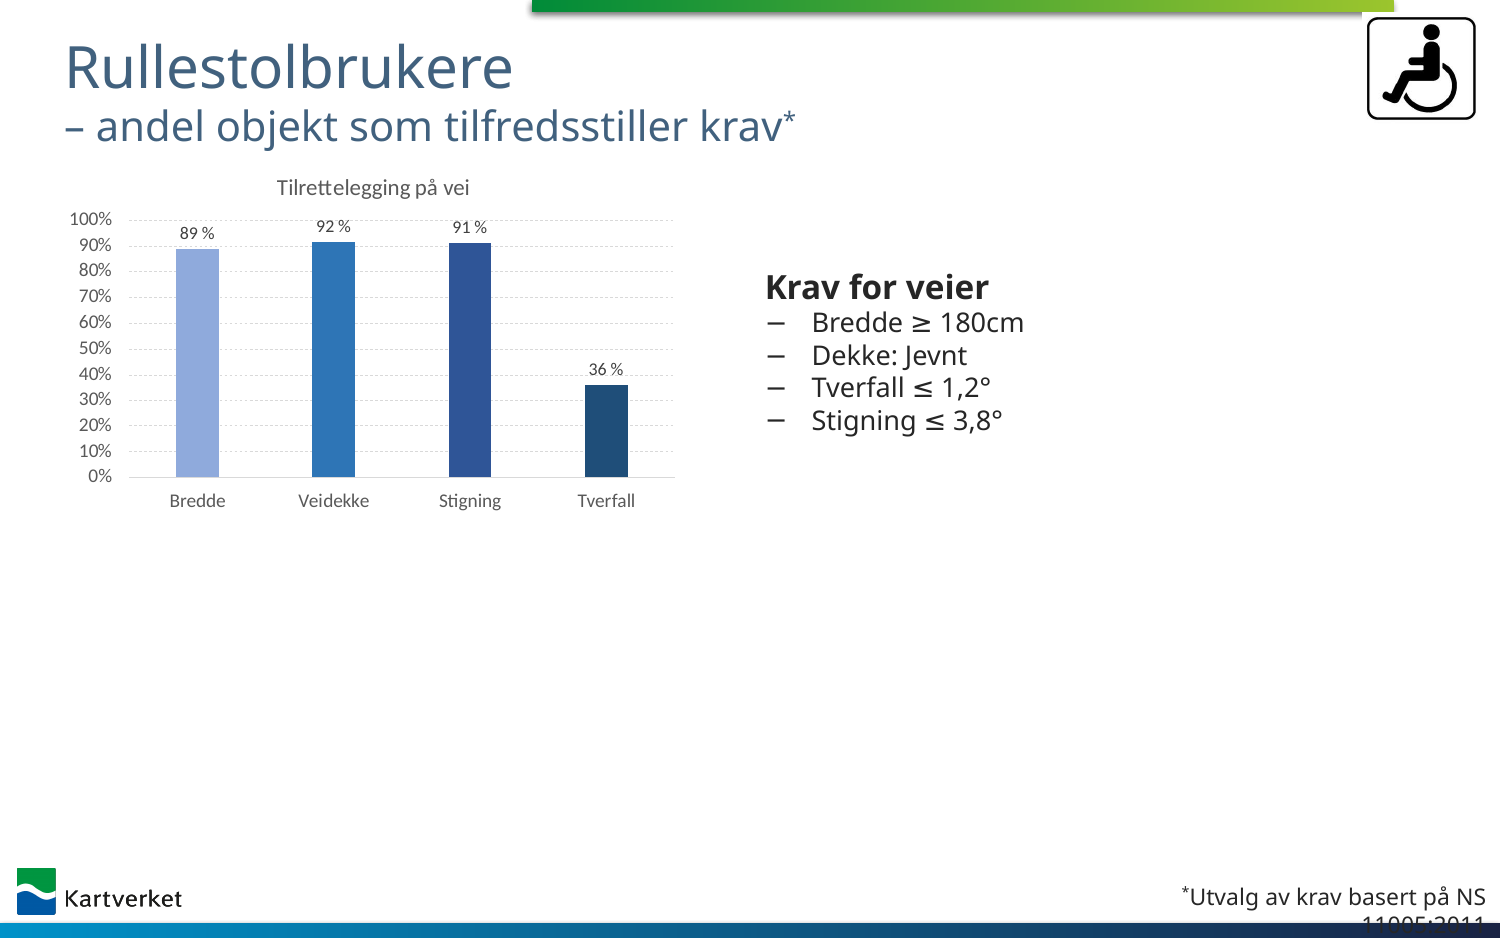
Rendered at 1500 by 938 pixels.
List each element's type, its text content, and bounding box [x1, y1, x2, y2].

text_box *Utvalg av krav basert på NS 11005:2011 [1068, 873, 1500, 938]
picture [1362, 12, 1481, 126]
text_box Krav for veier Bredde ≥ 180cm Dekke: Jevnt Tverfall ≤ 1,2° Stigning ≤ 3,8° [750, 258, 1234, 444]
text_box Rullestolbrukere – andel objekt som tilfredsstiller krav* [49, 25, 1431, 158]
picture [62, 166, 685, 519]
